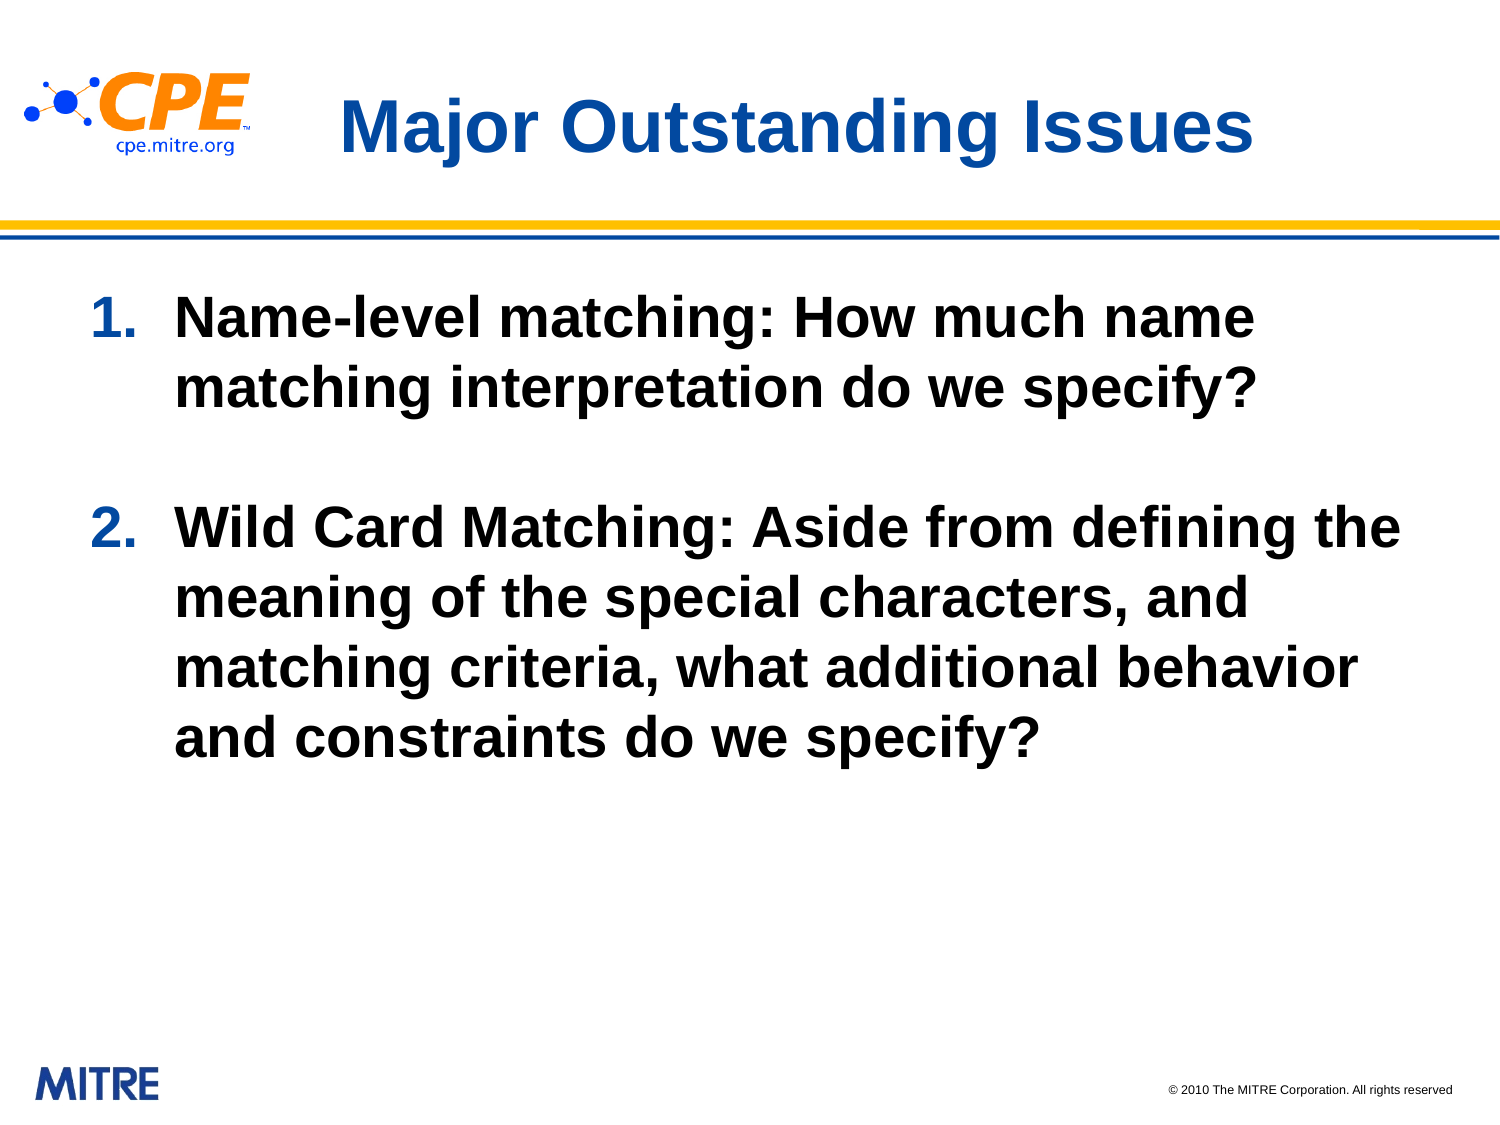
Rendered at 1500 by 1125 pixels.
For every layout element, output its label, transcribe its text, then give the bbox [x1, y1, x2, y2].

title Major Outstanding Issues [324, 44, 1438, 201]
picture [24, 72, 250, 156]
list Name-level matching: How much name matching interpretation do we specify? Wild Card Matching: Aside from defining the meaning of the special characters, and matching criteria, what additional behavior and constraints do we specify? [74, 271, 1426, 990]
picture [30, 1064, 163, 1106]
